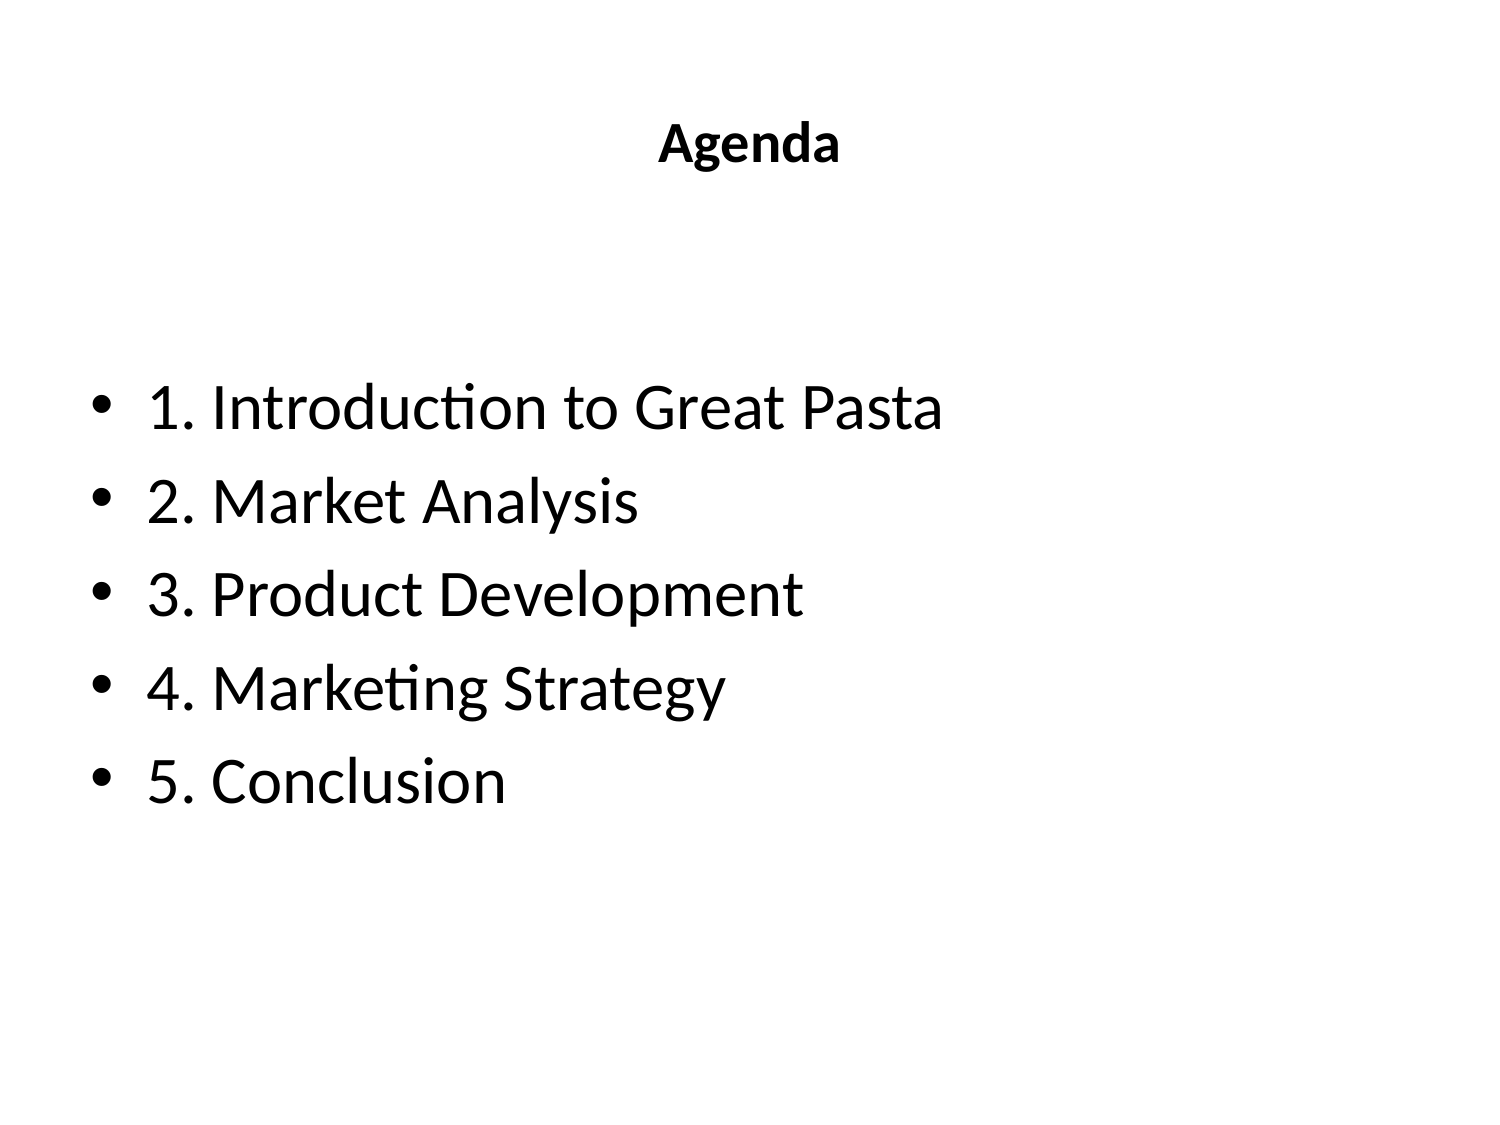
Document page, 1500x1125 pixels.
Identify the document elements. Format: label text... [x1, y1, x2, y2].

list 1. Introduction to Great Pasta 2. Market Analysis 3. Product Development 4. Marketing Strategy 5. Conclusion [75, 262, 1425, 1005]
title Agenda [75, 45, 1425, 233]
